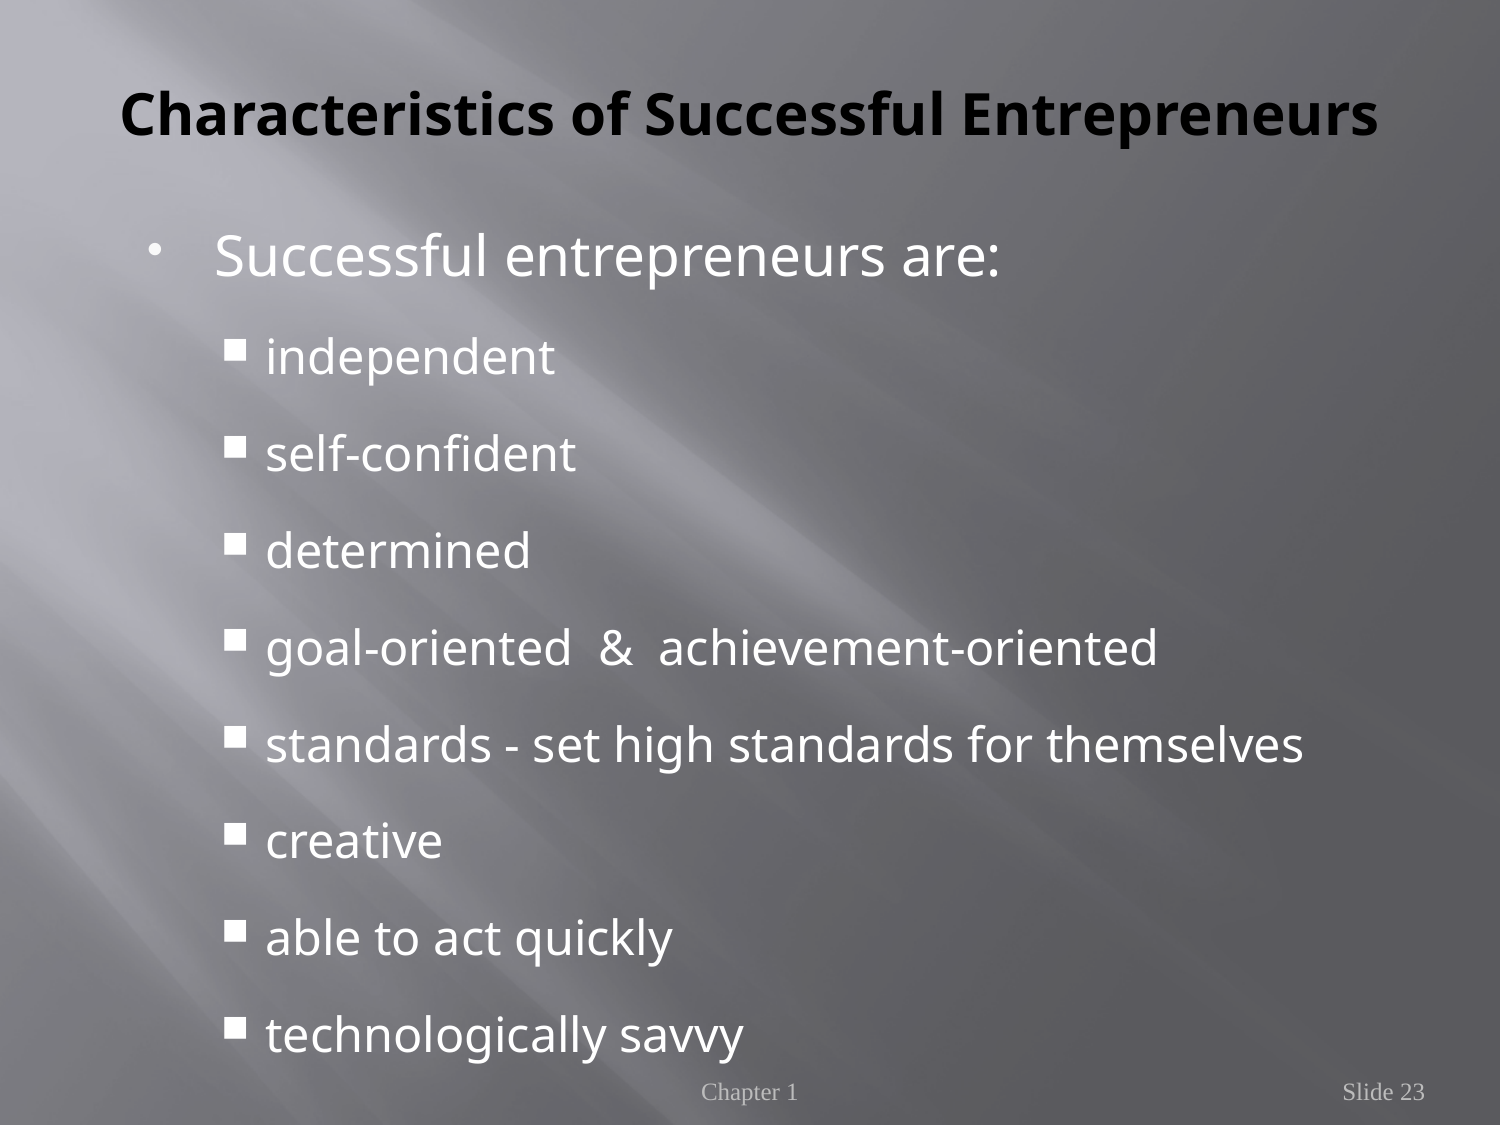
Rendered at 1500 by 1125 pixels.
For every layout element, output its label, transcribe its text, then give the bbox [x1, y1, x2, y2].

slide_number Slide 23 [1299, 1052, 1425, 1113]
title Characteristics of Successful Entrepreneurs [37, 50, 1463, 175]
list Successful entrepreneurs are: independent self-confident determined goal-oriented & achievement-oriented standards - set high standards for themselves creative able to act quickly technologically savvy [112, 212, 1388, 1075]
footer Chapter 1 [512, 1052, 988, 1113]
